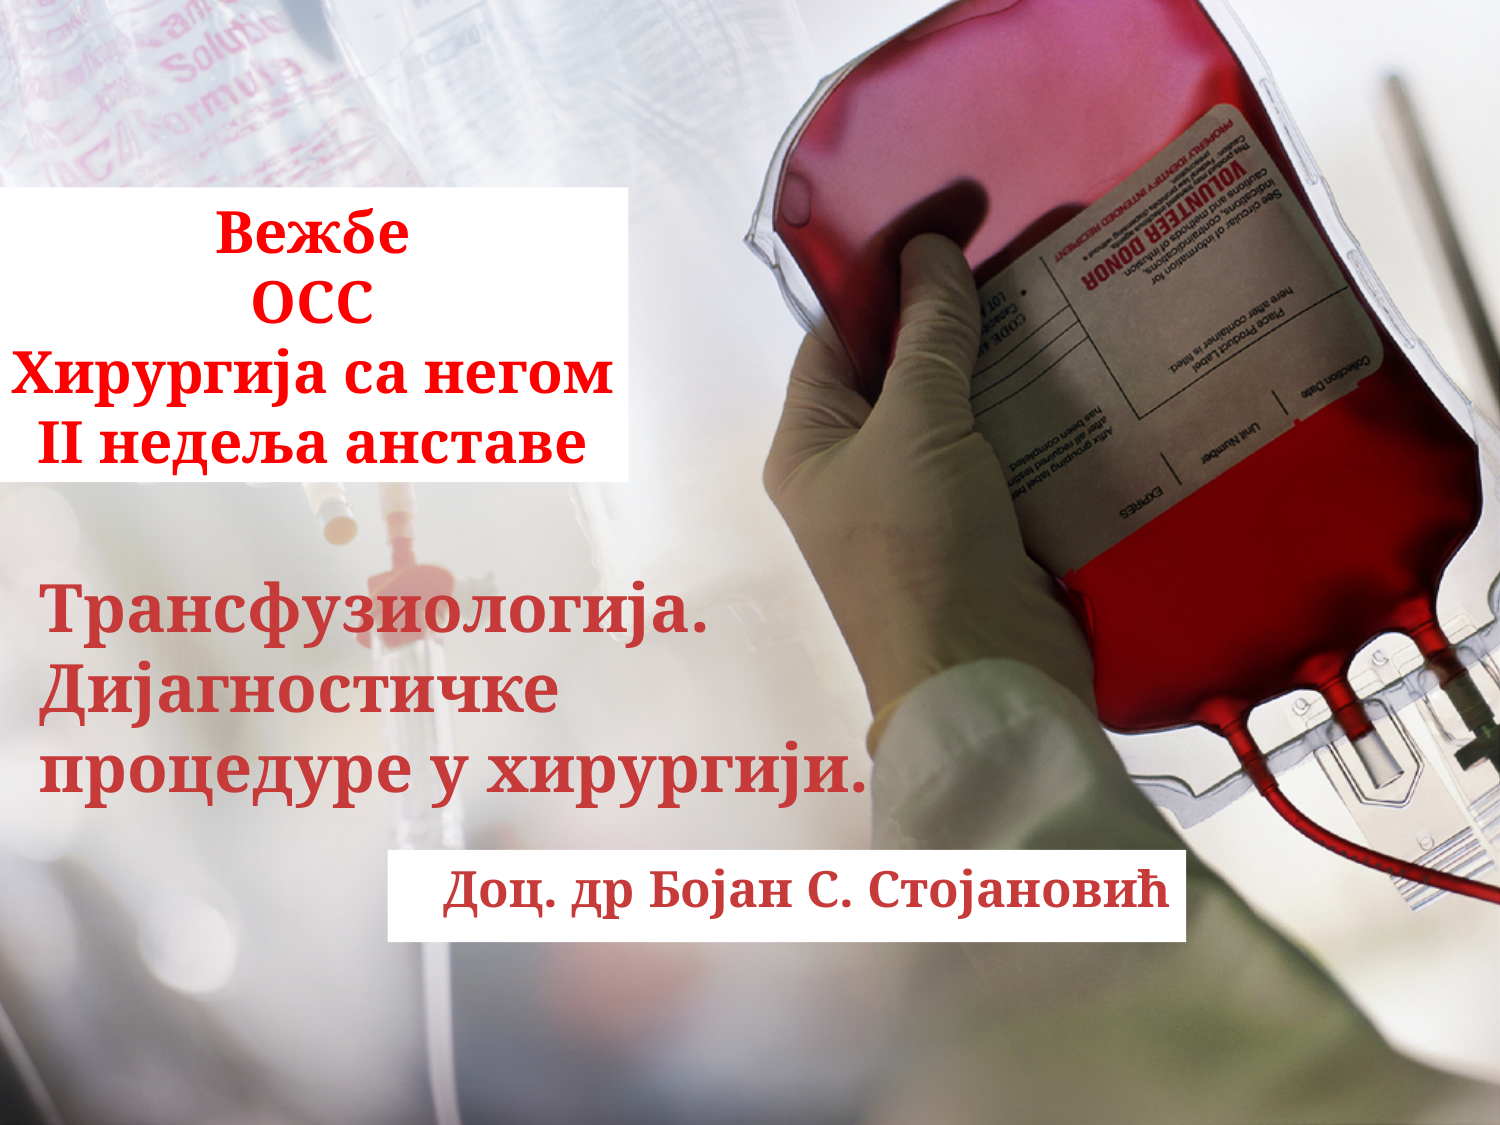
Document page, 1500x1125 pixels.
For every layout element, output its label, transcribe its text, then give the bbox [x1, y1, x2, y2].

picture [0, 0, 1500, 1125]
text_box Вежбе ОСС Хирургија са негом II недеља анставе [0, 187, 629, 483]
subtitle Доц. др Бојан С. Стојановић [387, 849, 1187, 943]
title Трансфузиологија. Дијагностичке процедуре у хирургији. [24, 549, 888, 822]
